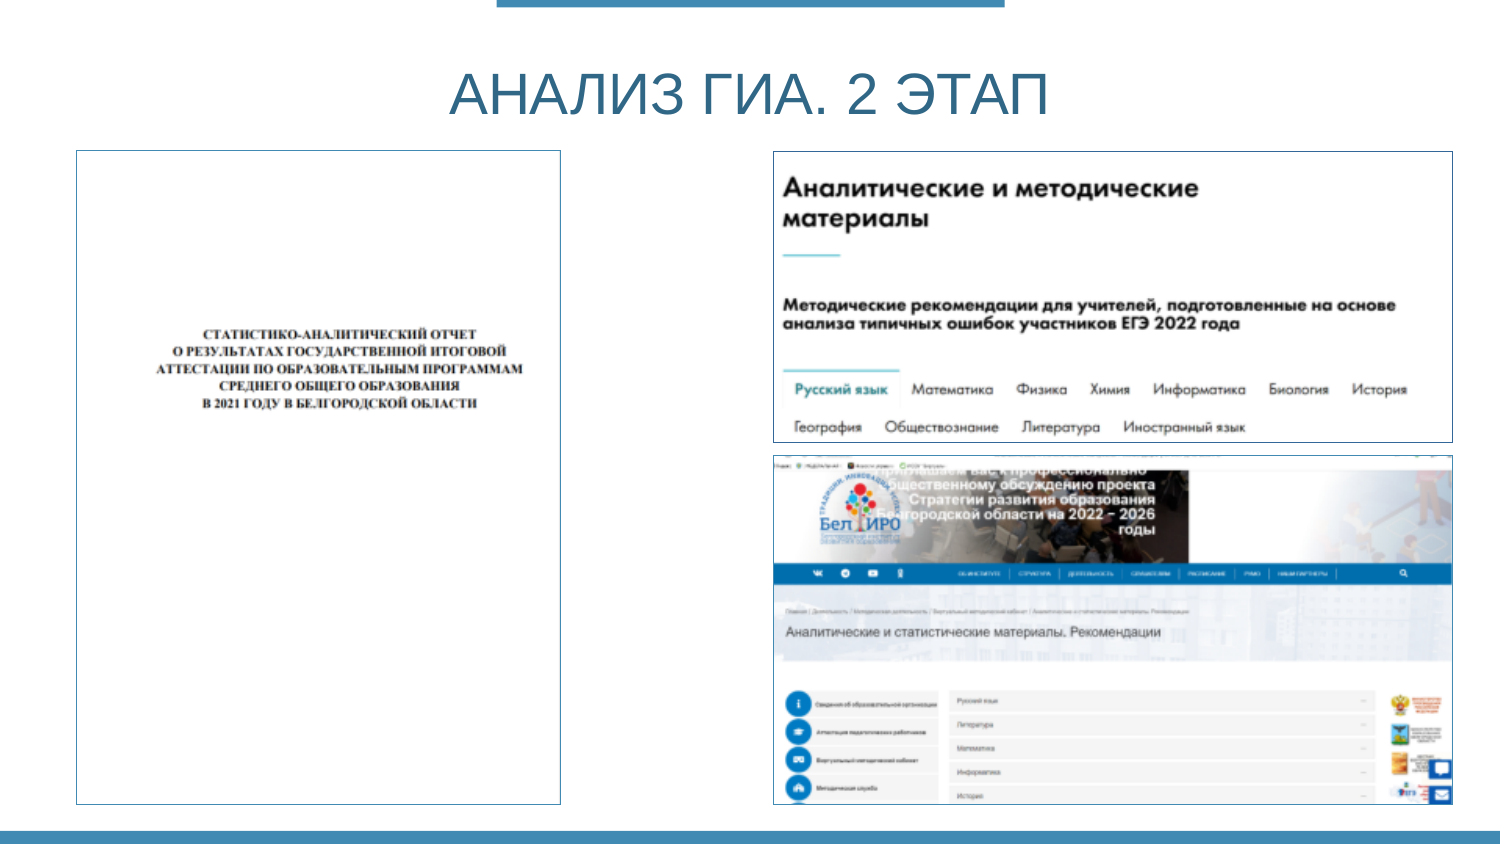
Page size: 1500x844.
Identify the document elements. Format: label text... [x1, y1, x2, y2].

picture [773, 151, 1453, 443]
picture [76, 149, 562, 805]
picture [773, 455, 1453, 805]
list АНАЛИЗ ГИА. 2 ЭТАП [0, 43, 1500, 139]
